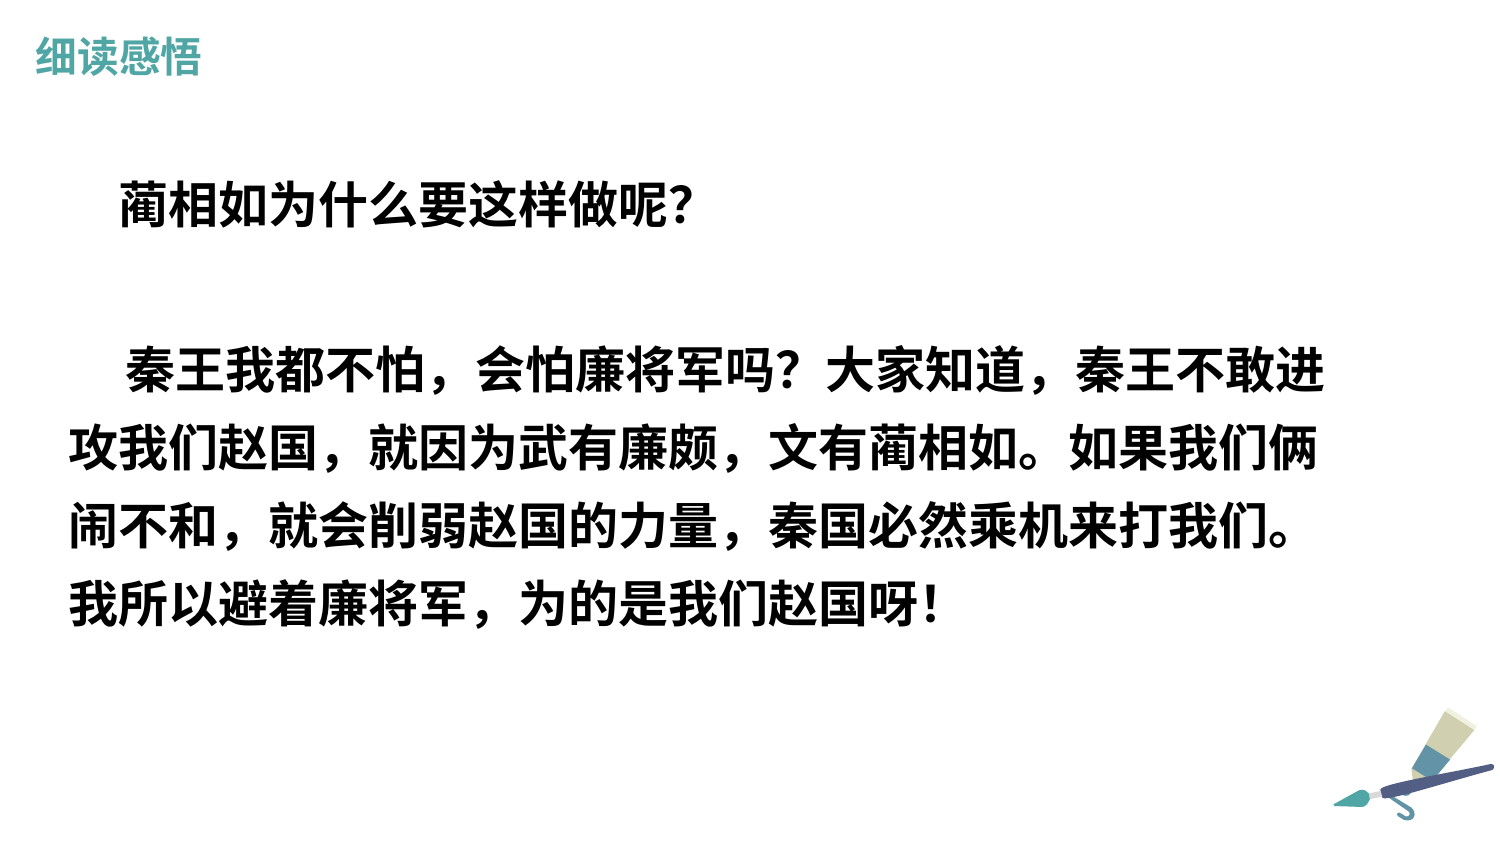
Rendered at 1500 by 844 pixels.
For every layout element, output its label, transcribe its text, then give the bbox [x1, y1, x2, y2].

text_box 蔺相如为什么要这样做呢？ [106, 168, 1357, 240]
text_box 秦王我都不怕，会怕廉将军吗？大家知道，秦王不敢进攻我们赵国，就因为武有廉颇，文有蔺相如。如果我们俩闹不和，就会削弱赵国的力量，秦国必然乘机来打我们。我所以避着廉将军，为的是我们赵国呀！ [57, 314, 1338, 638]
text_box 细读感悟 [24, 25, 261, 87]
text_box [1358, 708, 1481, 844]
